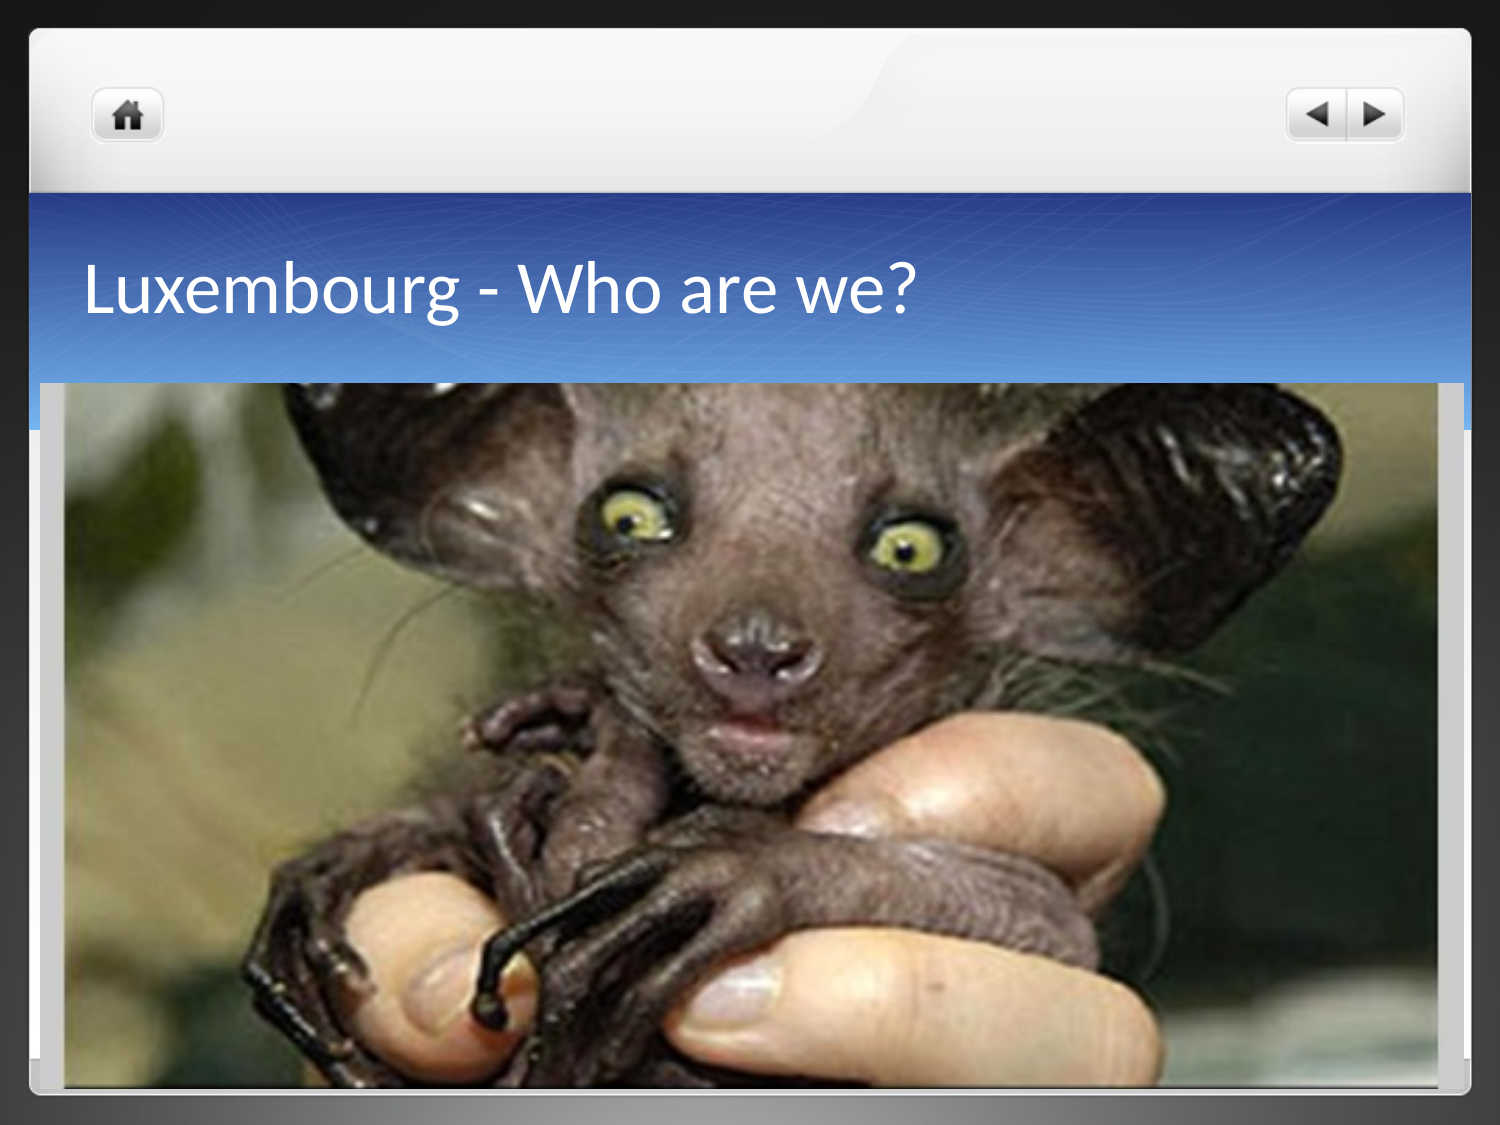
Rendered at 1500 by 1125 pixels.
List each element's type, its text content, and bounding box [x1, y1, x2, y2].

picture [0, 0, 1500, 1125]
title Luxembourg - Who are we? [68, 238, 1432, 382]
